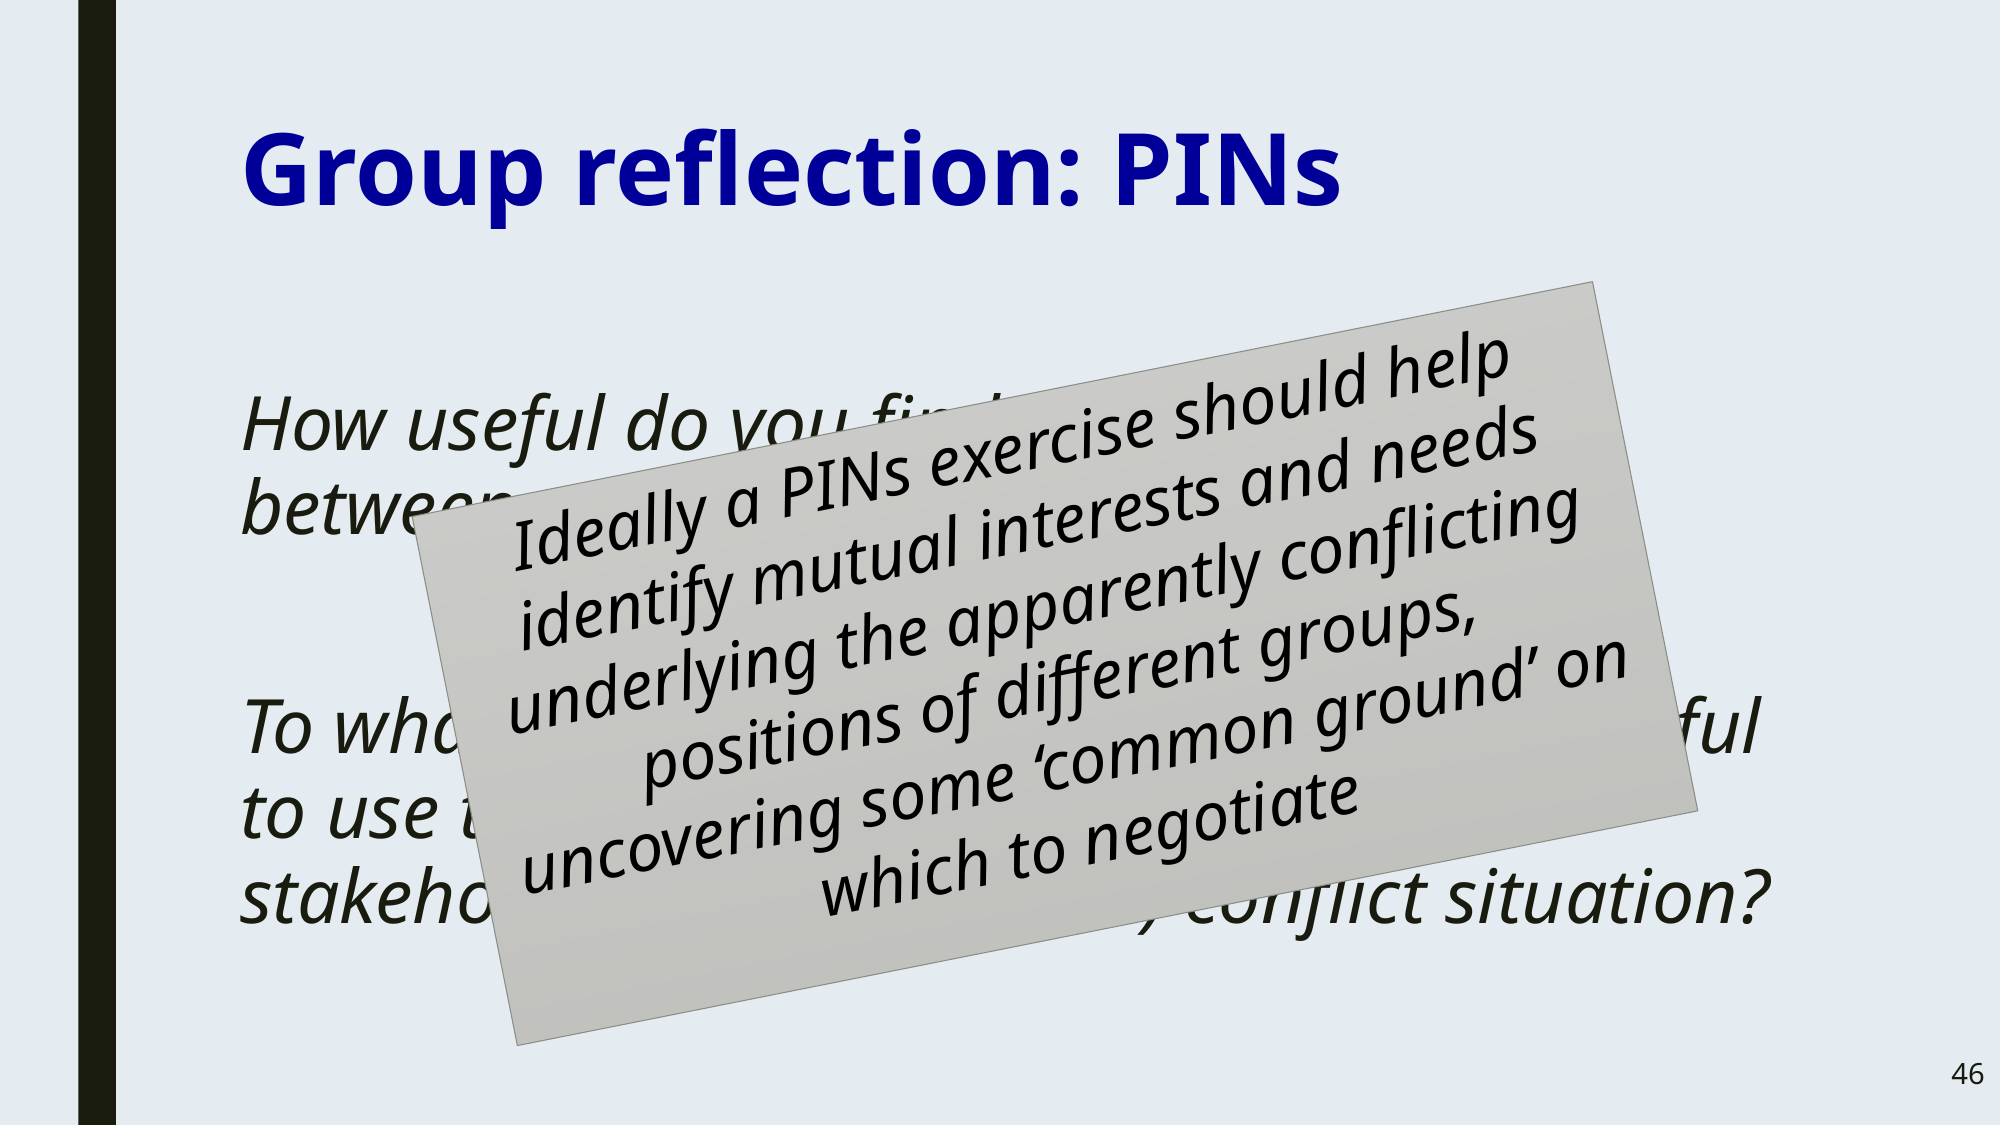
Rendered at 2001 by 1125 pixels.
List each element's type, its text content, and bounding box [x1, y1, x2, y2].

list How useful do you find it to distinguish between positions and interests? To what extent do you think it would be useful to use this tool in a ‘real’ situation with stakeholders in a (potential) conflict situation? [225, 375, 1115, 963]
title Group reflection: PINs [225, 112, 1800, 357]
list How useful do you find it to distinguish between positions and interests? To what extent do you think it would be useful to use this tool in a ‘real’ situation with stakeholders in a (potential) conflict situation? [941, 375, 1800, 963]
text_box Ideally a PINs exercise should help identify mutual interests and needs underlying the apparently conflicting positions of different groups, uncovering some ‘common ground’ on which to negotiate [411, 281, 1699, 1047]
slide_number 46 [1884, 1024, 2000, 1125]
